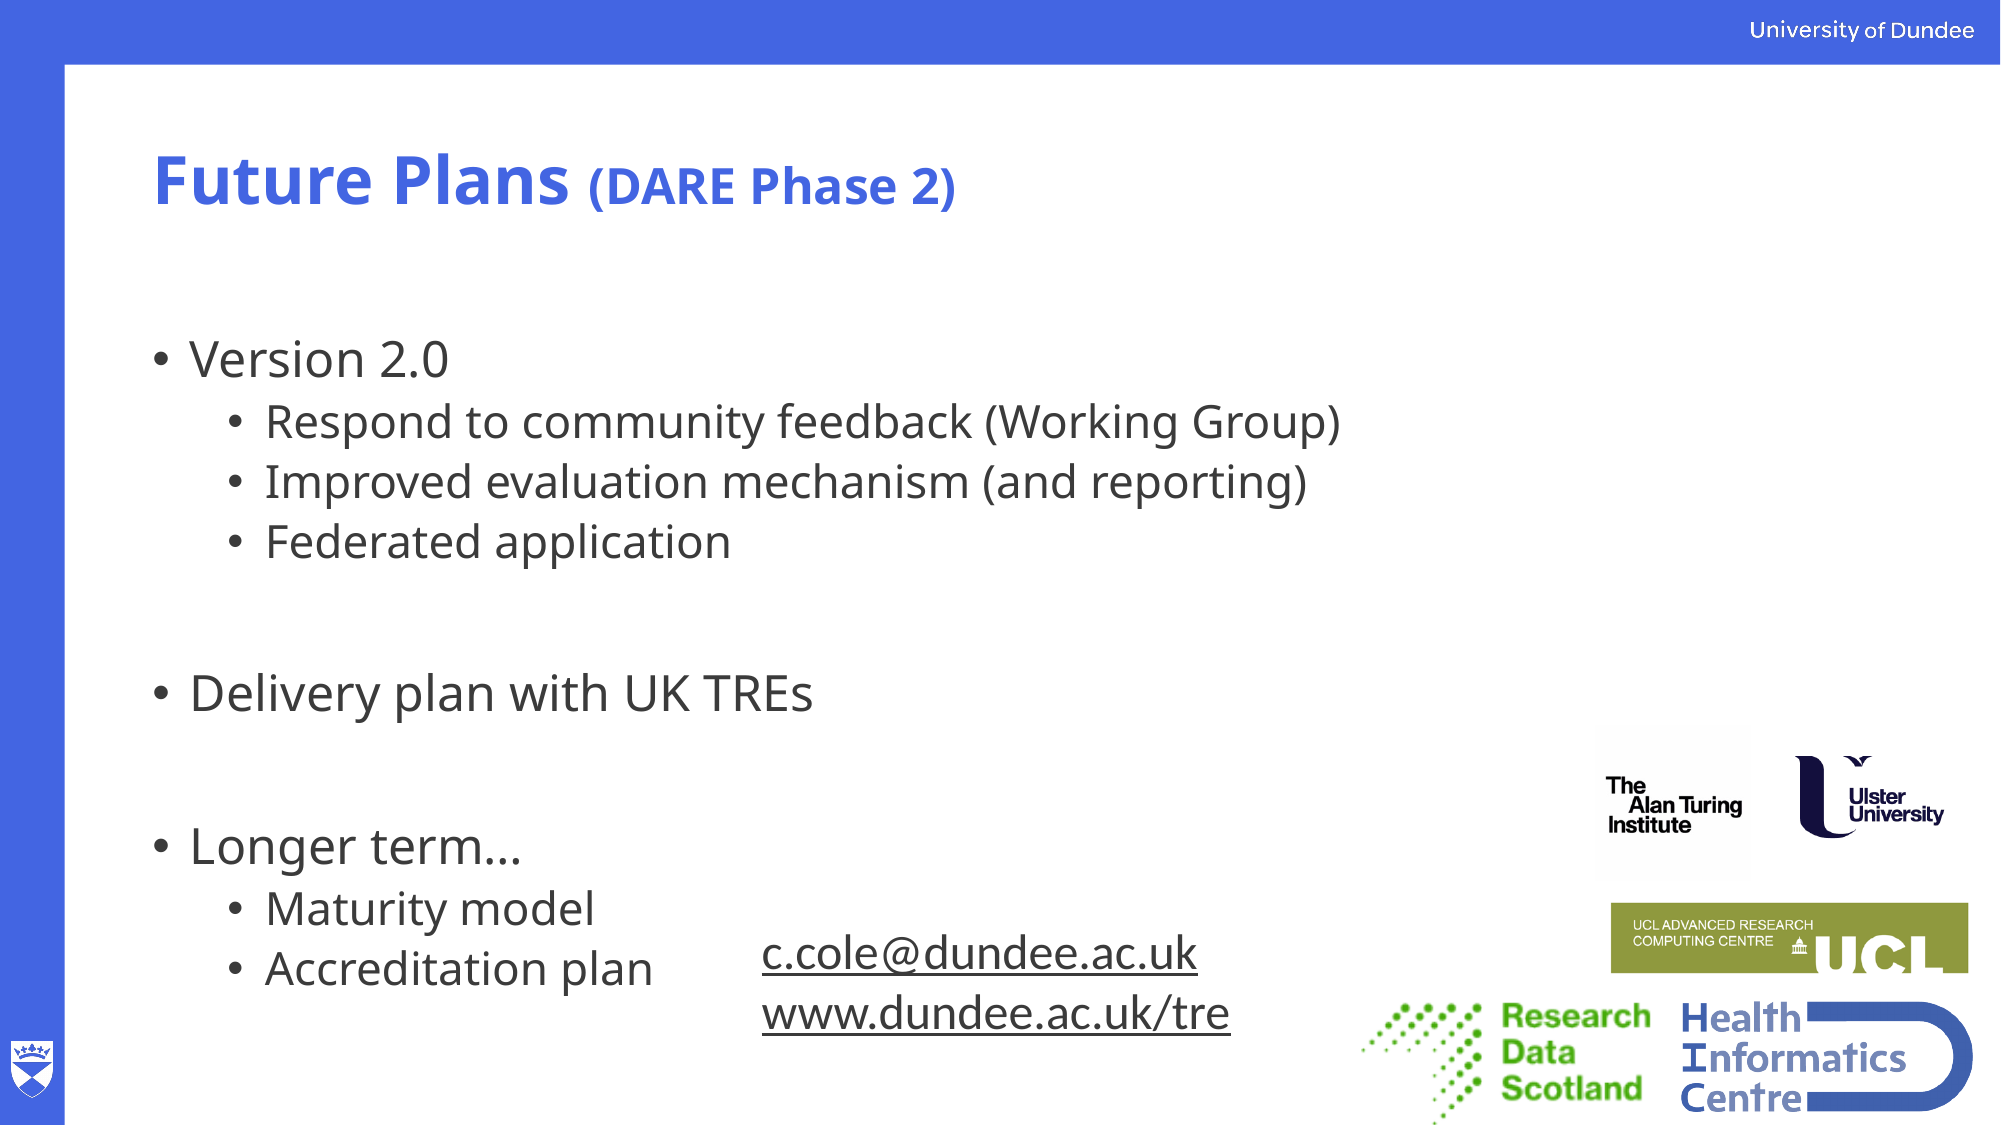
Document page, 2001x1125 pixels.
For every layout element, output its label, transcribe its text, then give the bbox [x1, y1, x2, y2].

picture [1595, 725, 1751, 881]
picture [1361, 1001, 1653, 1125]
picture [11, 1041, 53, 1098]
text_box c.cole@dundee.ac.uk www.dundee.ac.uk/tre [746, 912, 1254, 1048]
picture [1751, 20, 1974, 42]
list Version 2.0 Respond to community feedback (Working Group) Improved evaluation mechanism (and reporting) Federated application Delivery plan with UK TREs Longer term… Maturity model Accreditation plan [137, 246, 1863, 961]
picture [1768, 723, 1973, 866]
title Future Plans (DARE Phase 2) [137, 127, 1863, 238]
picture [1595, 889, 1973, 983]
picture [1681, 1001, 1973, 1112]
